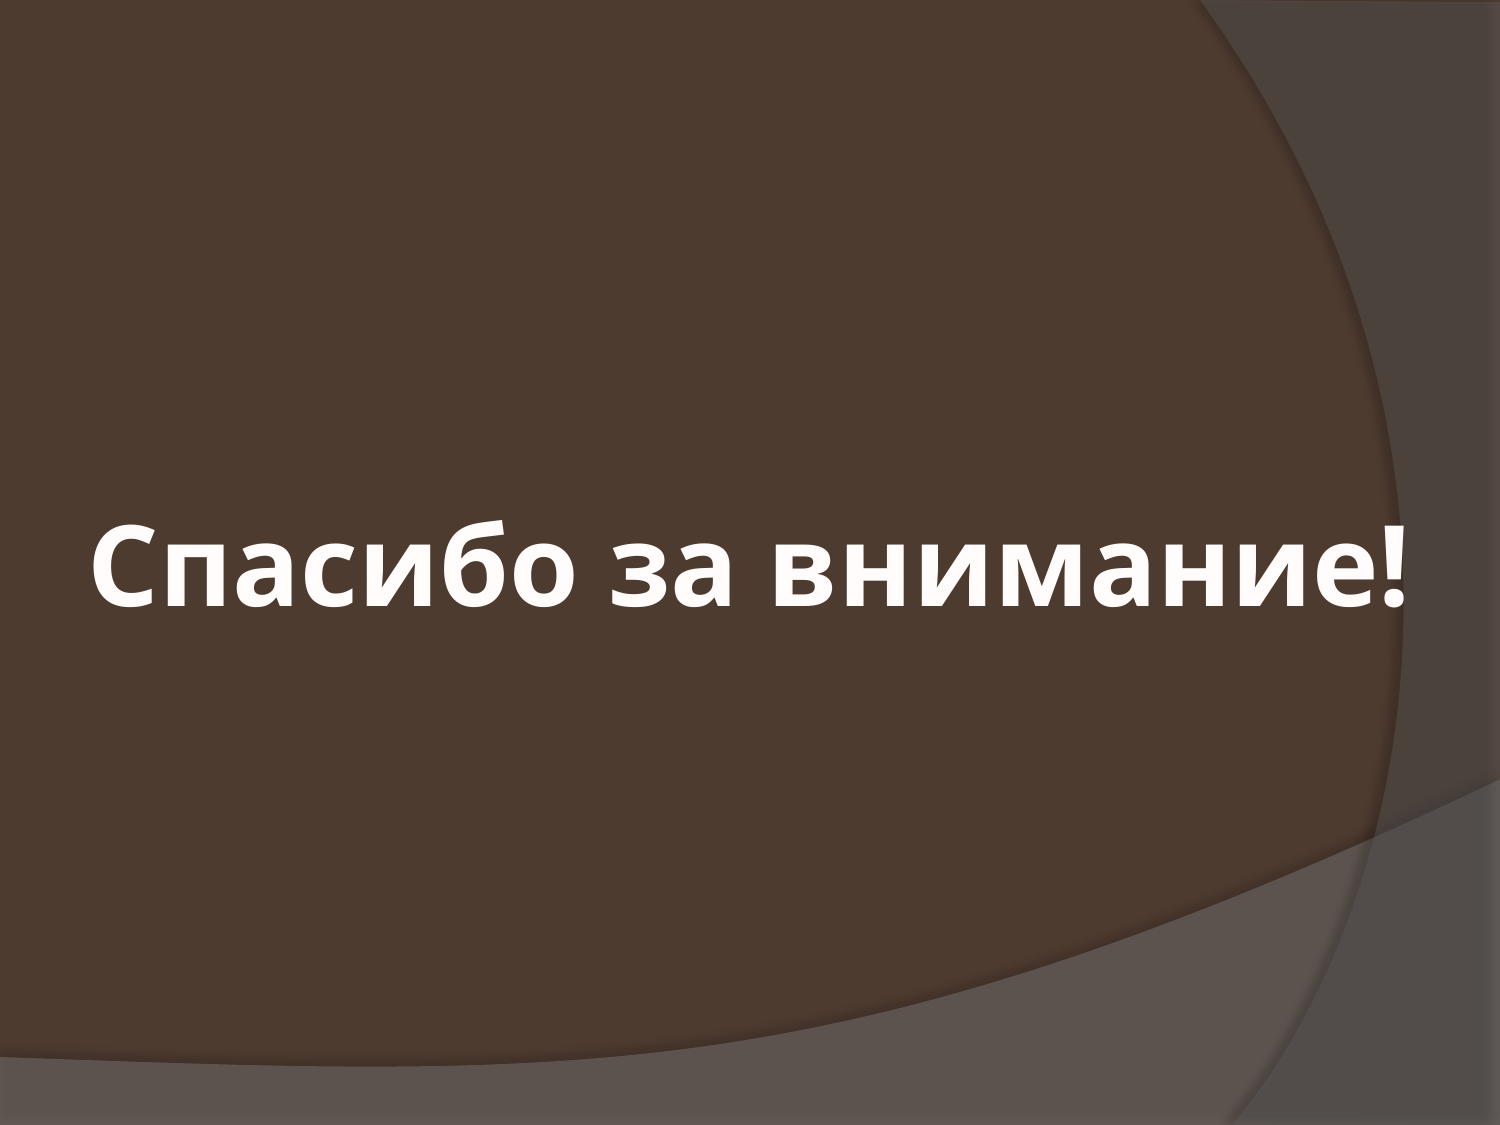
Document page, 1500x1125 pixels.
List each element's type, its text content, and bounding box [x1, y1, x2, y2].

text_box Спасибо за внимание! [73, 486, 1427, 637]
